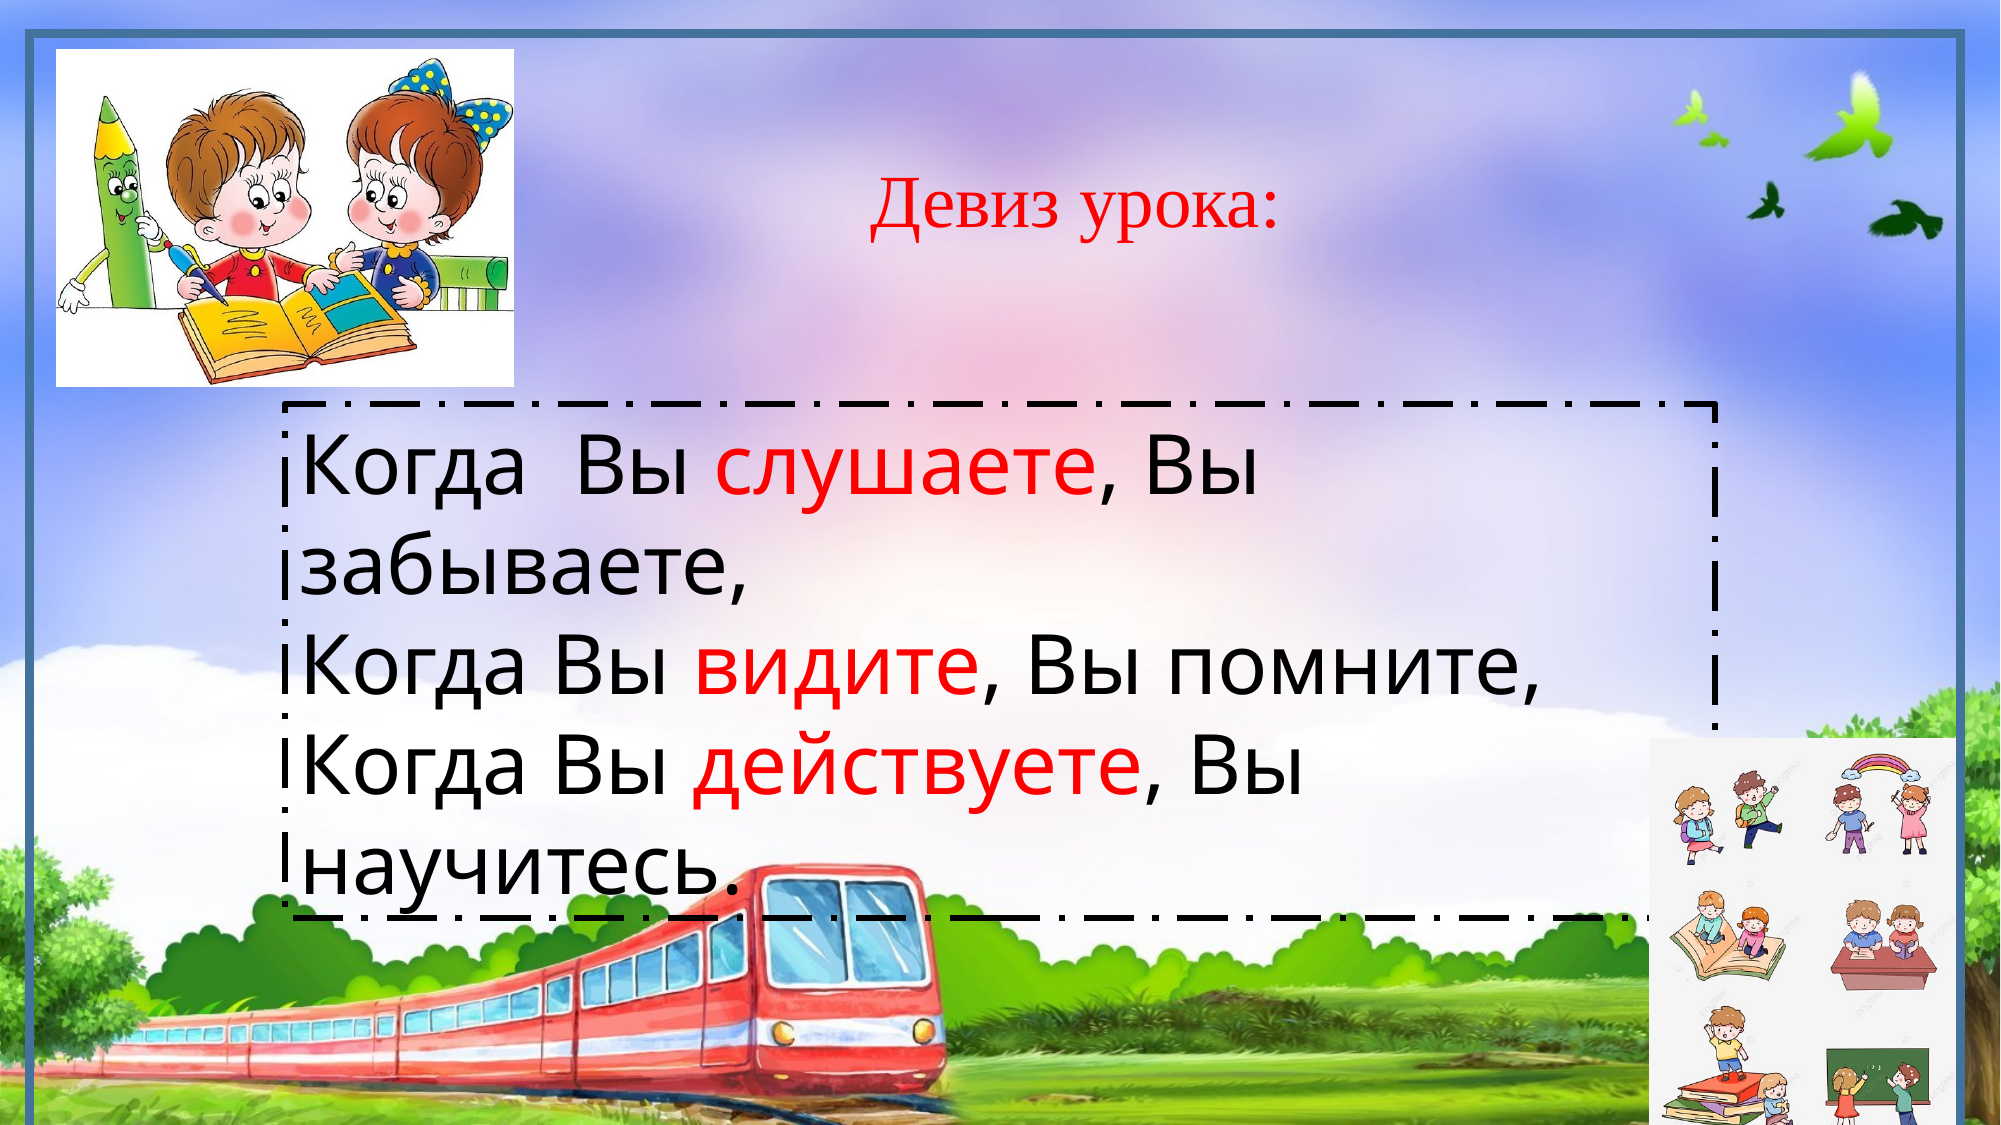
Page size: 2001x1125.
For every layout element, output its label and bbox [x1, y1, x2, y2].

picture [0, 0, 2001, 1125]
text_box [28, 33, 1961, 1125]
picture [56, 49, 514, 387]
